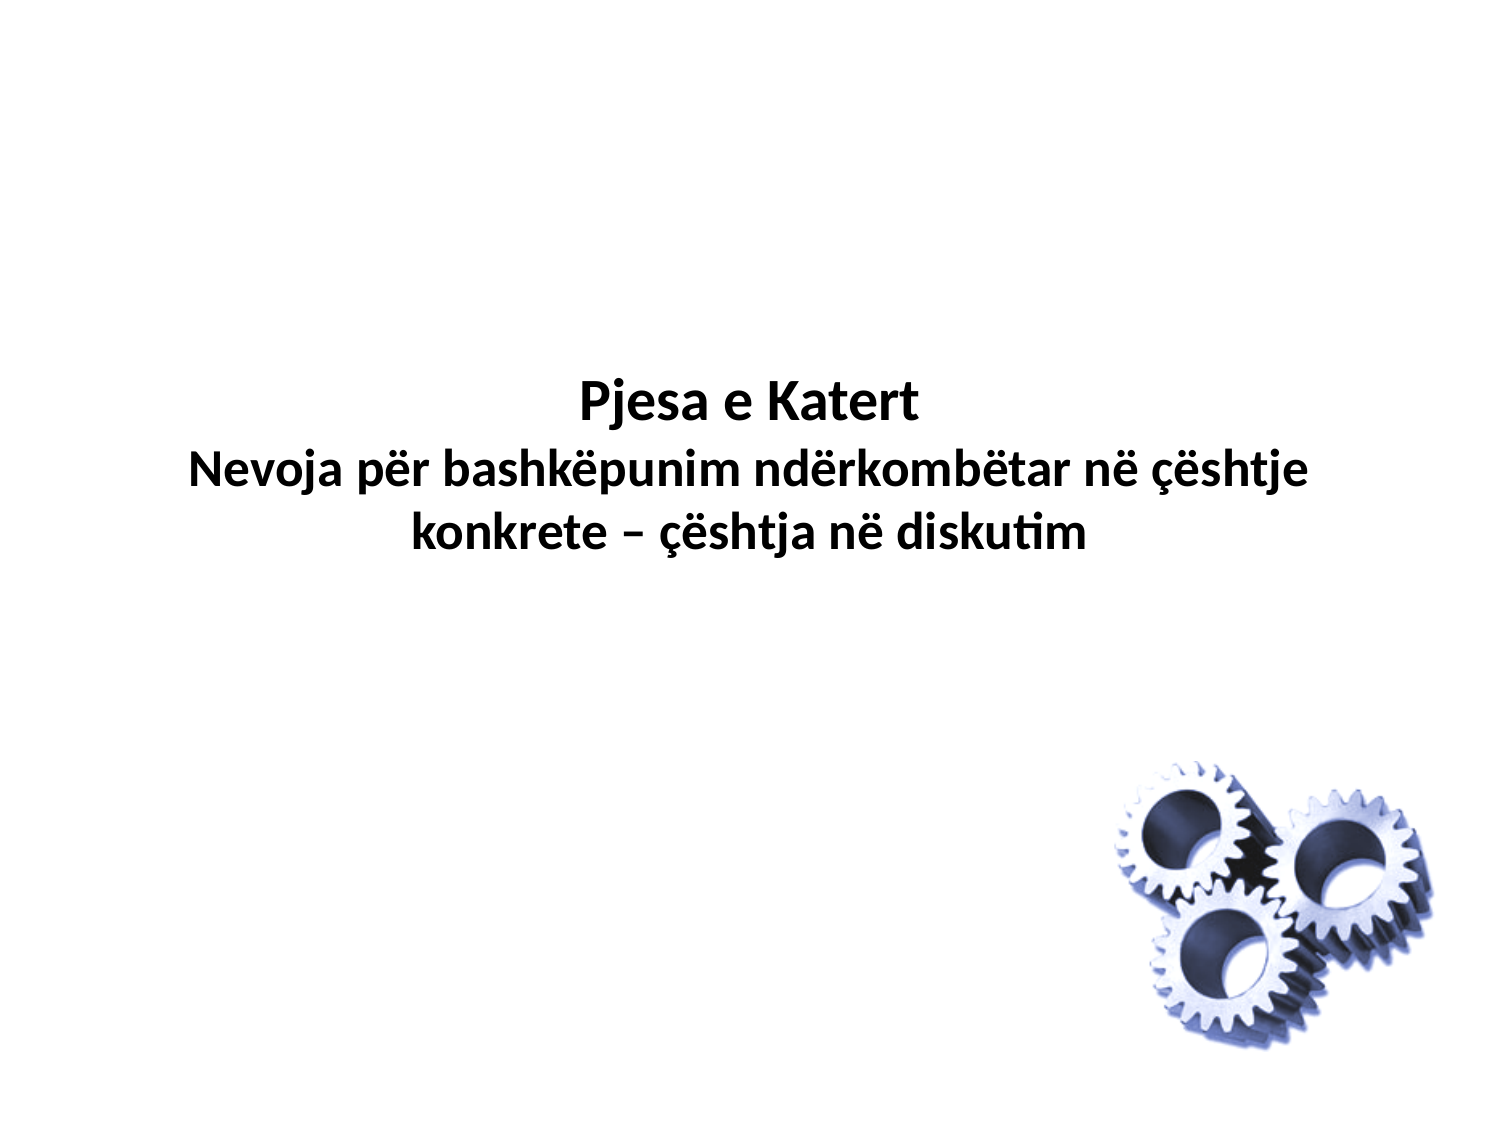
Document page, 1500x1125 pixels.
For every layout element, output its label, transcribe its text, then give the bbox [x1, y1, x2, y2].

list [1112, 761, 1436, 1052]
title Pjesa e Katert Nevoja për bashkëpunim ndërkombëtar në çështje konkrete – çështja në diskutim [74, 352, 1426, 641]
